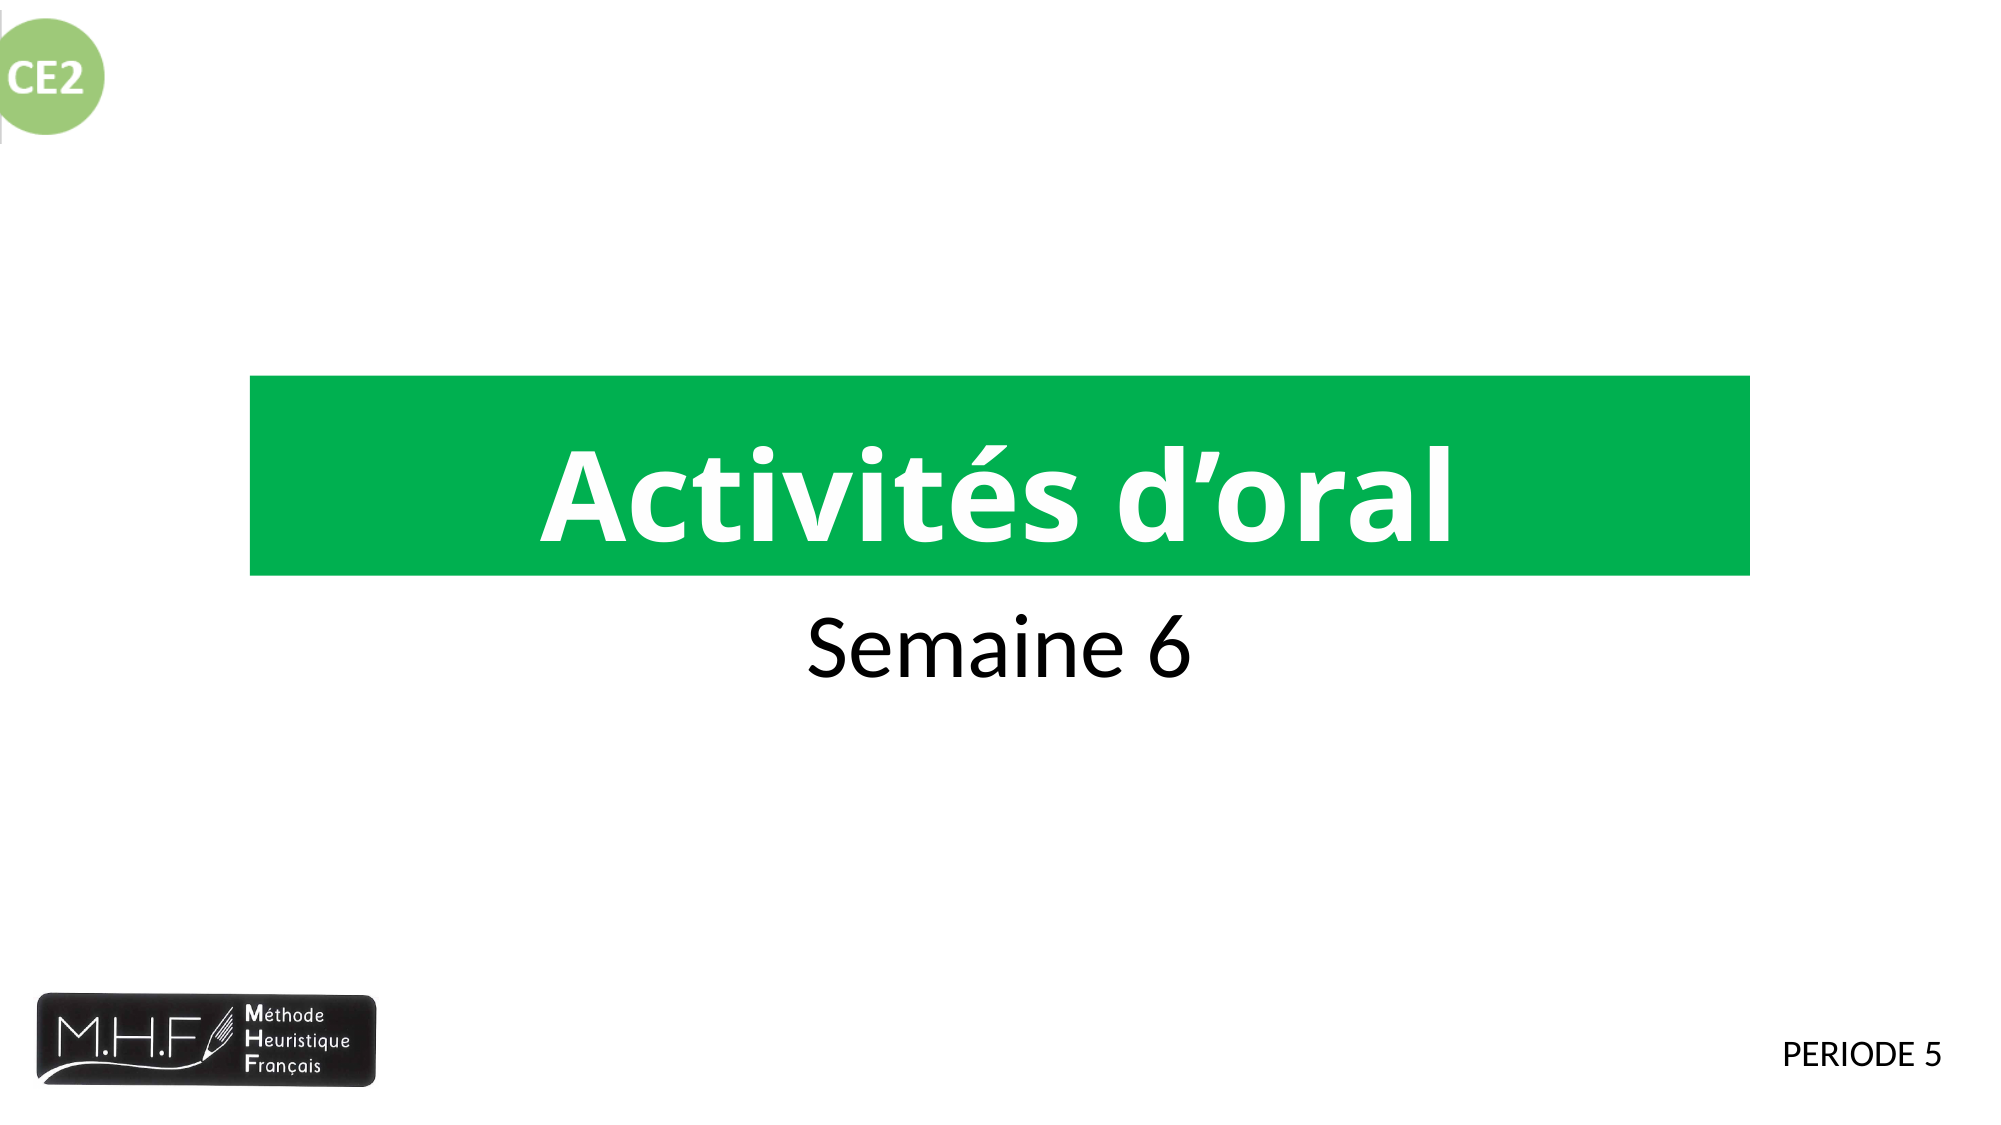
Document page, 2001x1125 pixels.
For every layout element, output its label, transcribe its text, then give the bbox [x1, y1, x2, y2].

picture [0, 10, 112, 144]
subtitle Semaine 6 [249, 590, 1750, 863]
picture [33, 990, 379, 1089]
text_box PERIODE 5 [1362, 1021, 1967, 1082]
title Activités d’oral [249, 375, 1750, 576]
